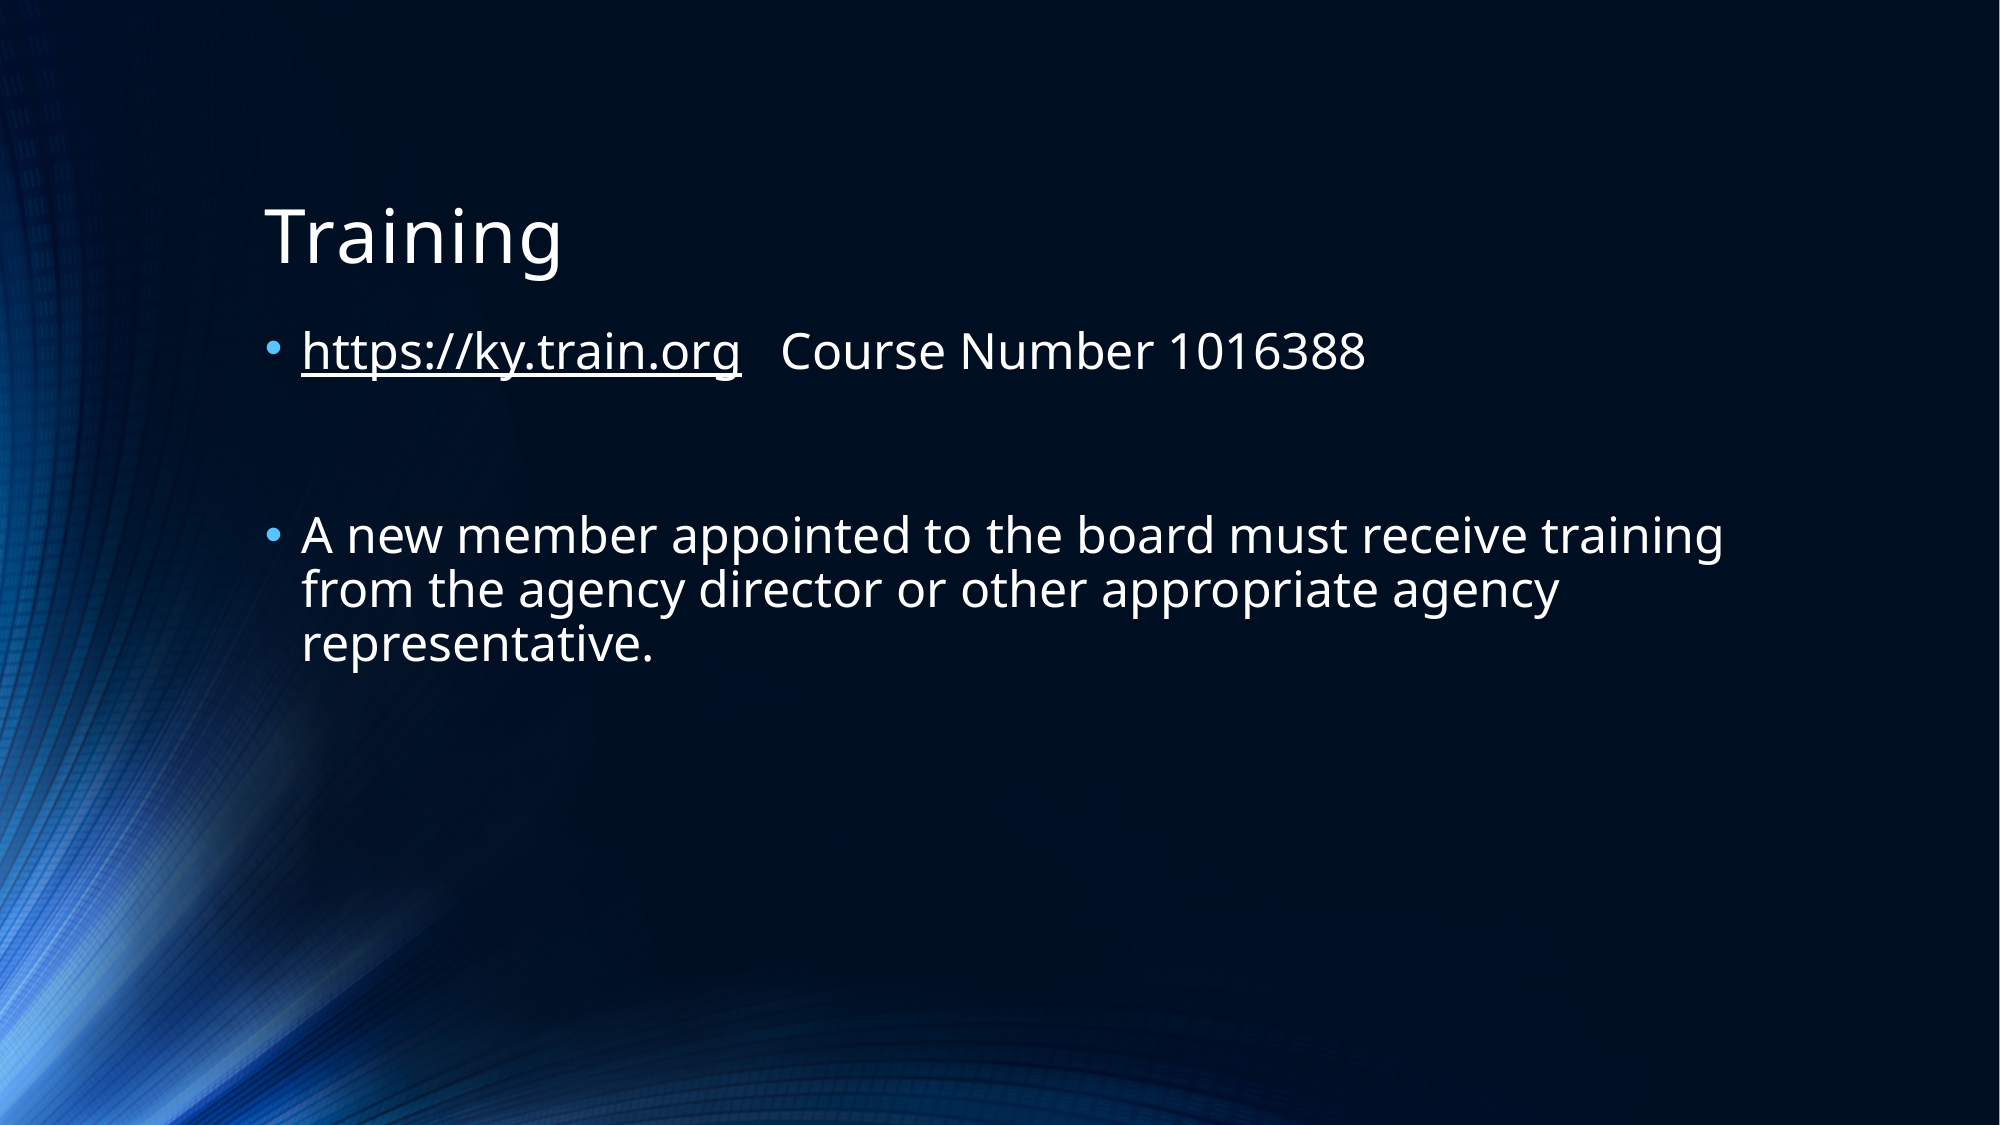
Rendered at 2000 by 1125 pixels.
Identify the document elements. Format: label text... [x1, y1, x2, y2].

picture [0, 0, 2000, 1125]
list https://ky.train.org Course Number 1016388 A new member appointed to the board must receive training from the agency director or other appropriate agency representative. [249, 312, 1749, 988]
title Training [249, 62, 1750, 288]
